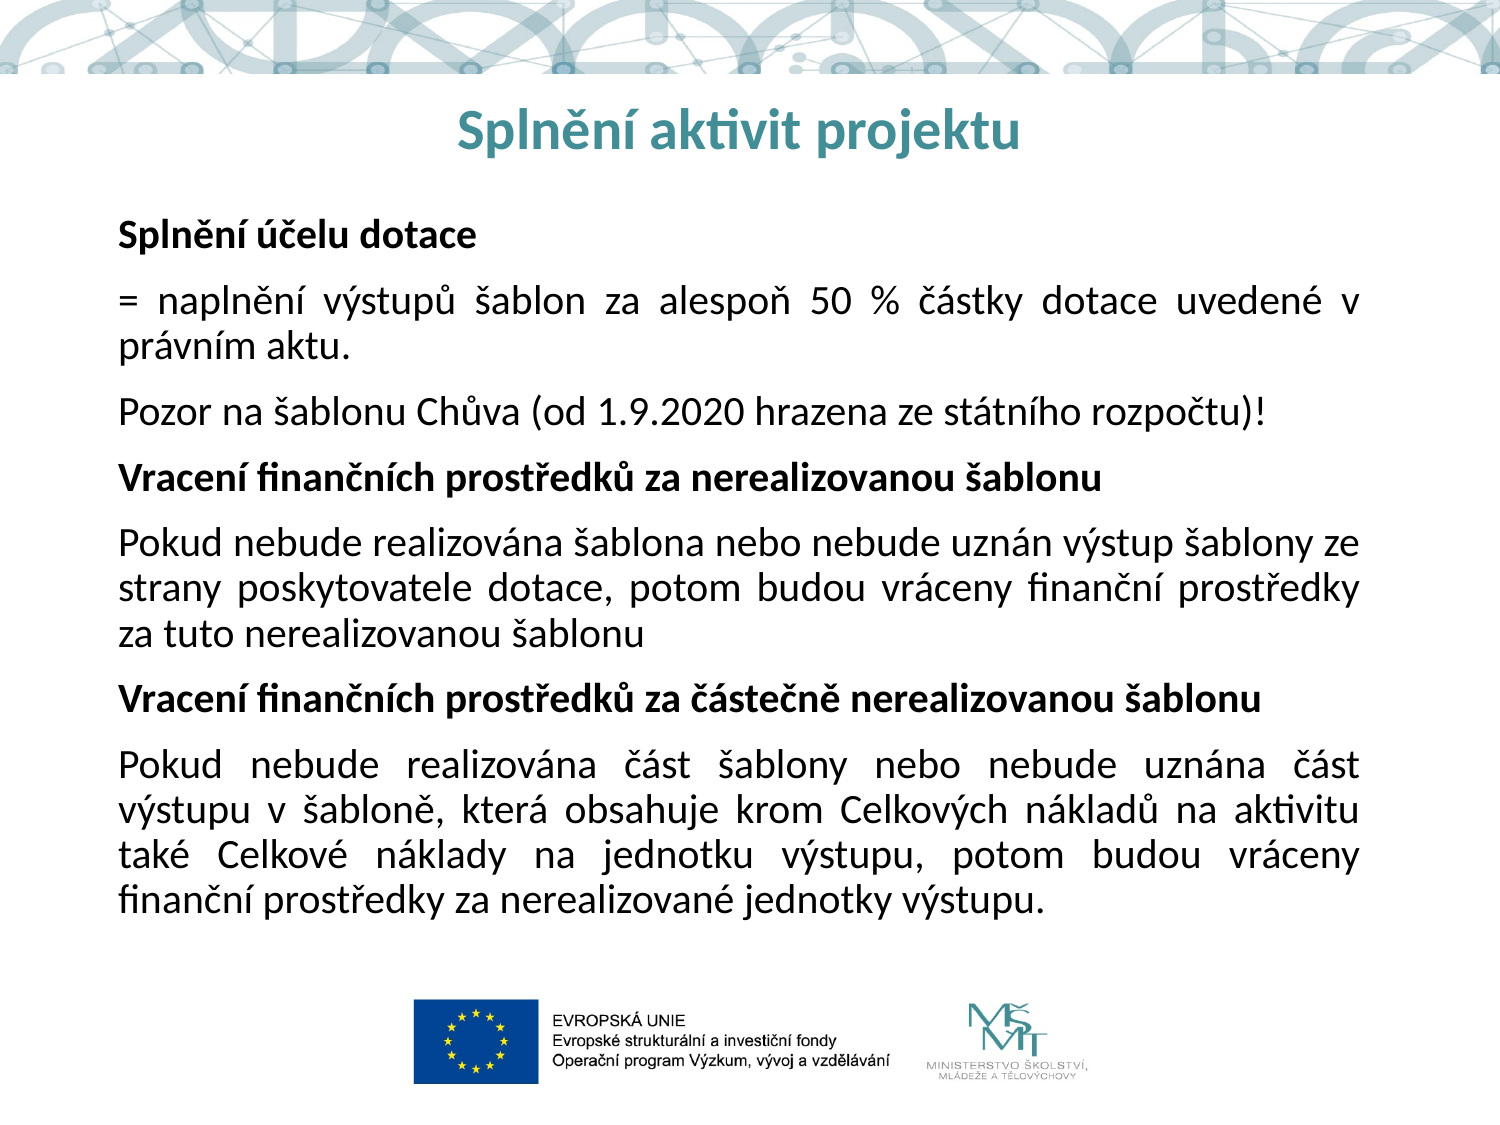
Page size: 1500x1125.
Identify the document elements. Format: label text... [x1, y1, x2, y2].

title Splnění aktivit projektu [92, 57, 1387, 205]
list Splnění účelu dotace = naplnění výstupů šablon za alespoň 50 % částky dotace uvedené v právním aktu. Pozor na šablonu Chůva (od 1.9.2020 hrazena ze státního rozpočtu)! Vracení finančních prostředků za nerealizovanou šablonu Pokud nebude realizována šablona nebo nebude uznán výstup šablony ze strany poskytovatele dotace, potom budou vráceny finanční prostředky za tuto nerealizovanou šablonu Vracení finančních prostředků za částečně nerealizovanou šablonu Pokud nebude realizována část šablony nebo nebude uznána část výstupu v šabloně, která obsahuje krom Celkových nákladů na aktivitu také Celkové náklady na jednotku výstupu, potom budou vráceny finanční prostředky za nerealizované jednotky výstupu. [103, 204, 1376, 976]
picture [0, 0, 1500, 74]
picture [371, 976, 1129, 1125]
